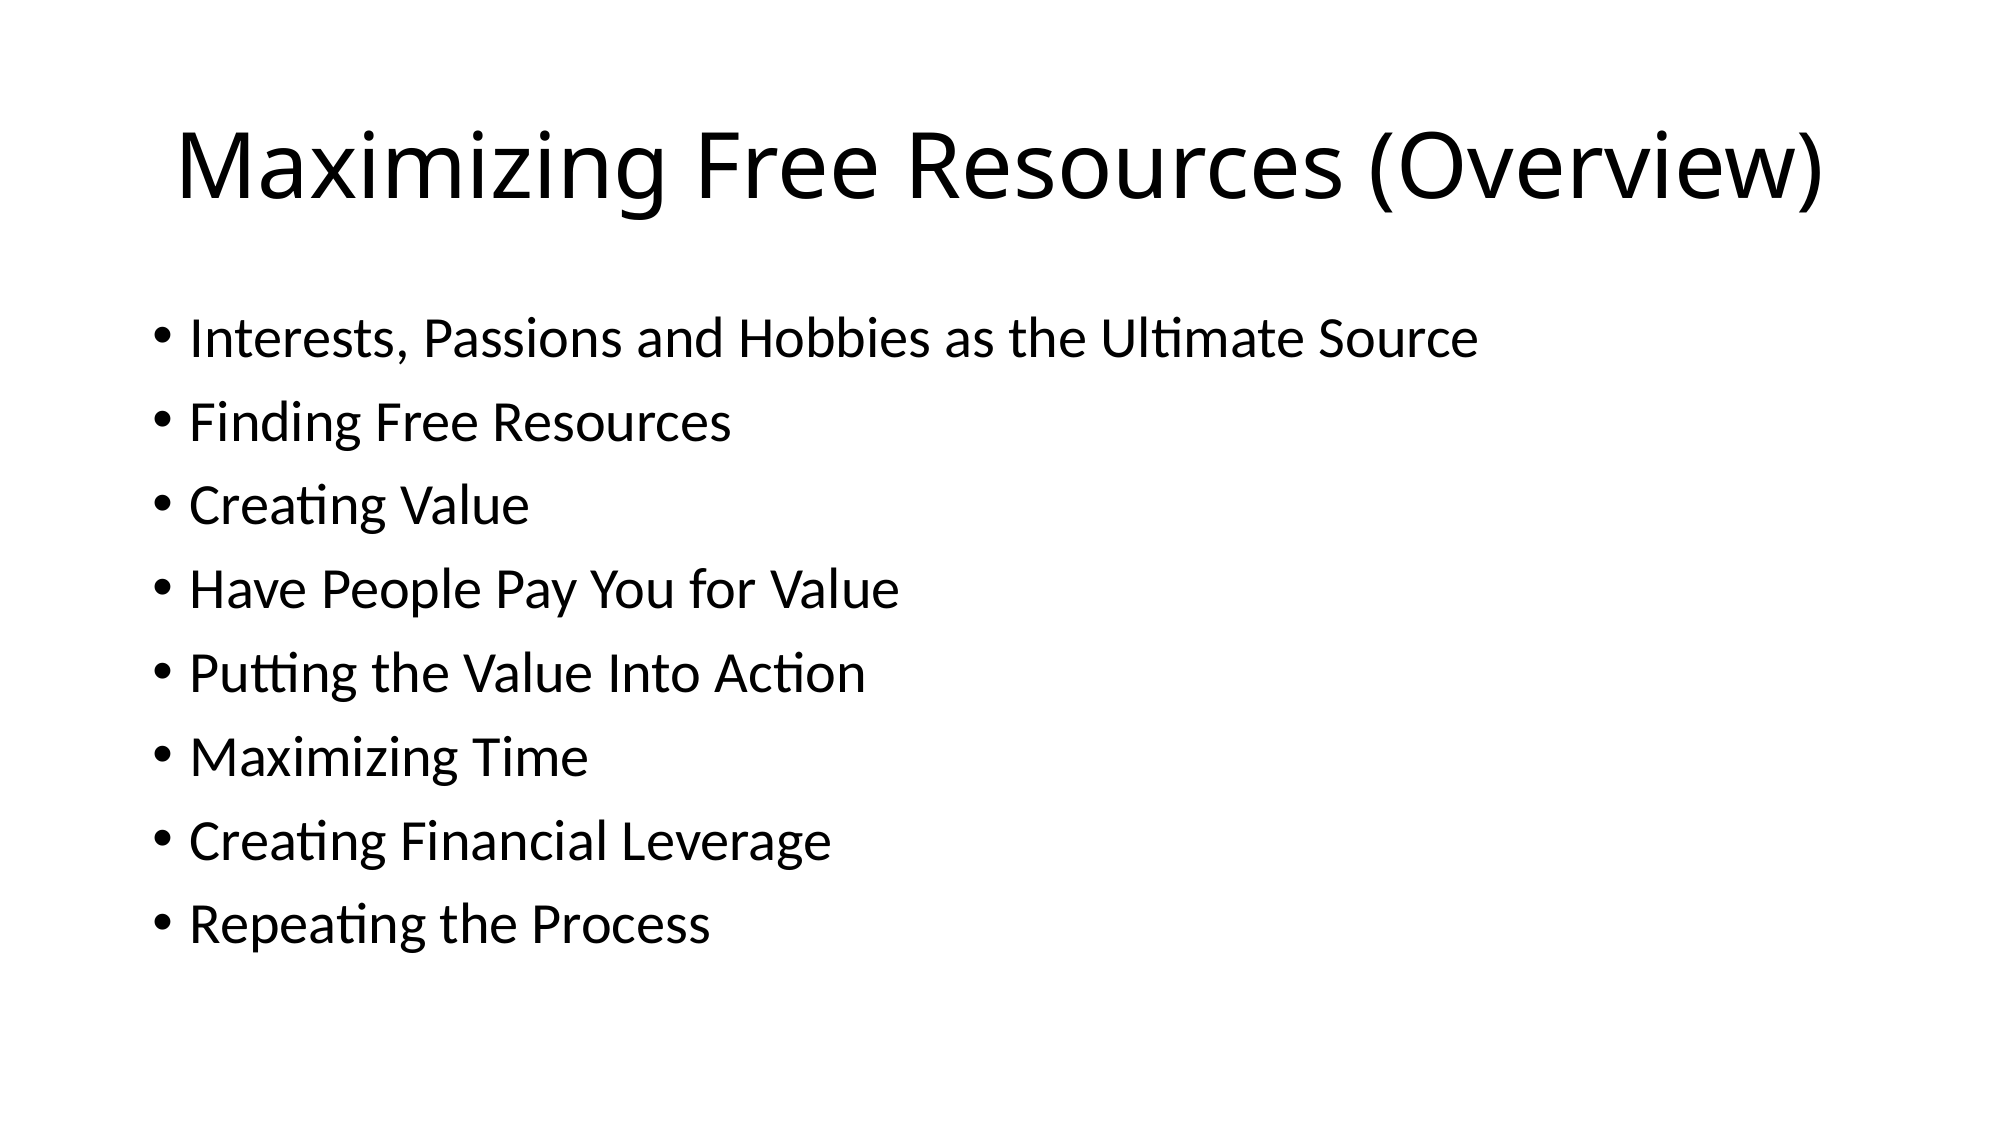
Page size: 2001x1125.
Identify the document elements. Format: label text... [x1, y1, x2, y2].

list Interests, Passions and Hobbies as the Ultimate Source Finding Free Resources Creating Value Have People Pay You for Value Putting the Value Into Action Maximizing Time Creating Financial Leverage Repeating the Process [137, 299, 1863, 1014]
title Maximizing Free Resources (Overview) [137, 59, 1863, 278]
